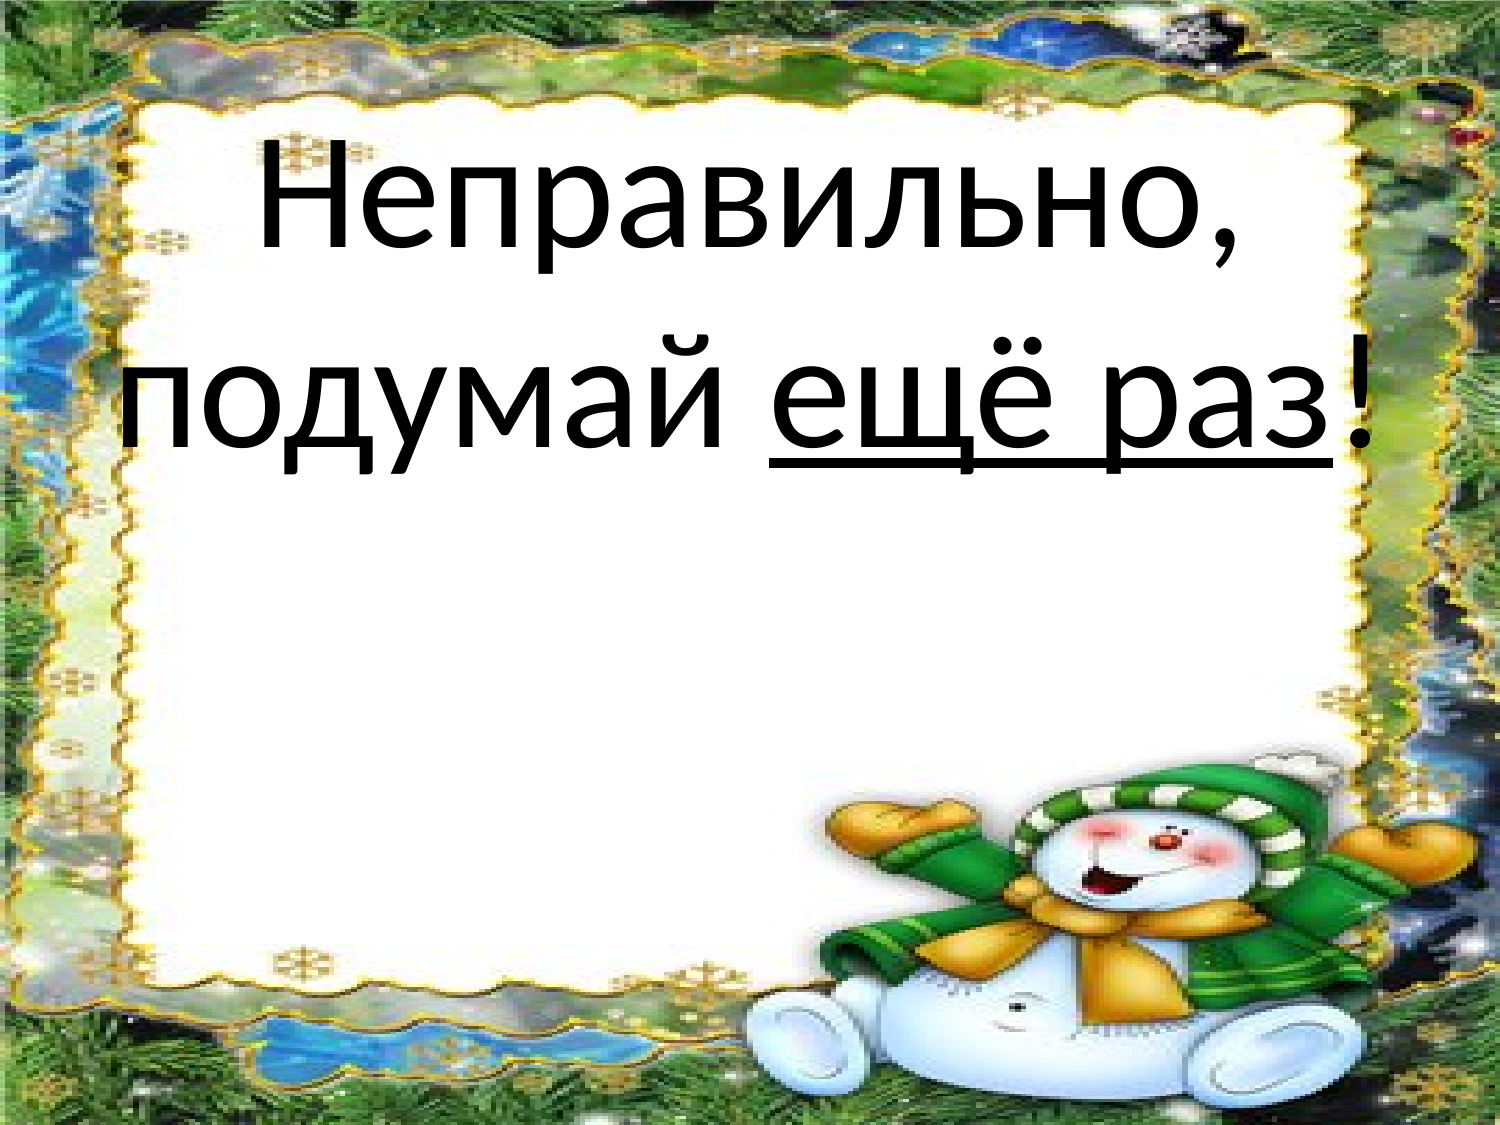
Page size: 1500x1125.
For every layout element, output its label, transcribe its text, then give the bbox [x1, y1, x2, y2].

title Неправильно, подумай ещё раз! [74, 44, 1426, 516]
picture [0, 0, 1500, 1125]
